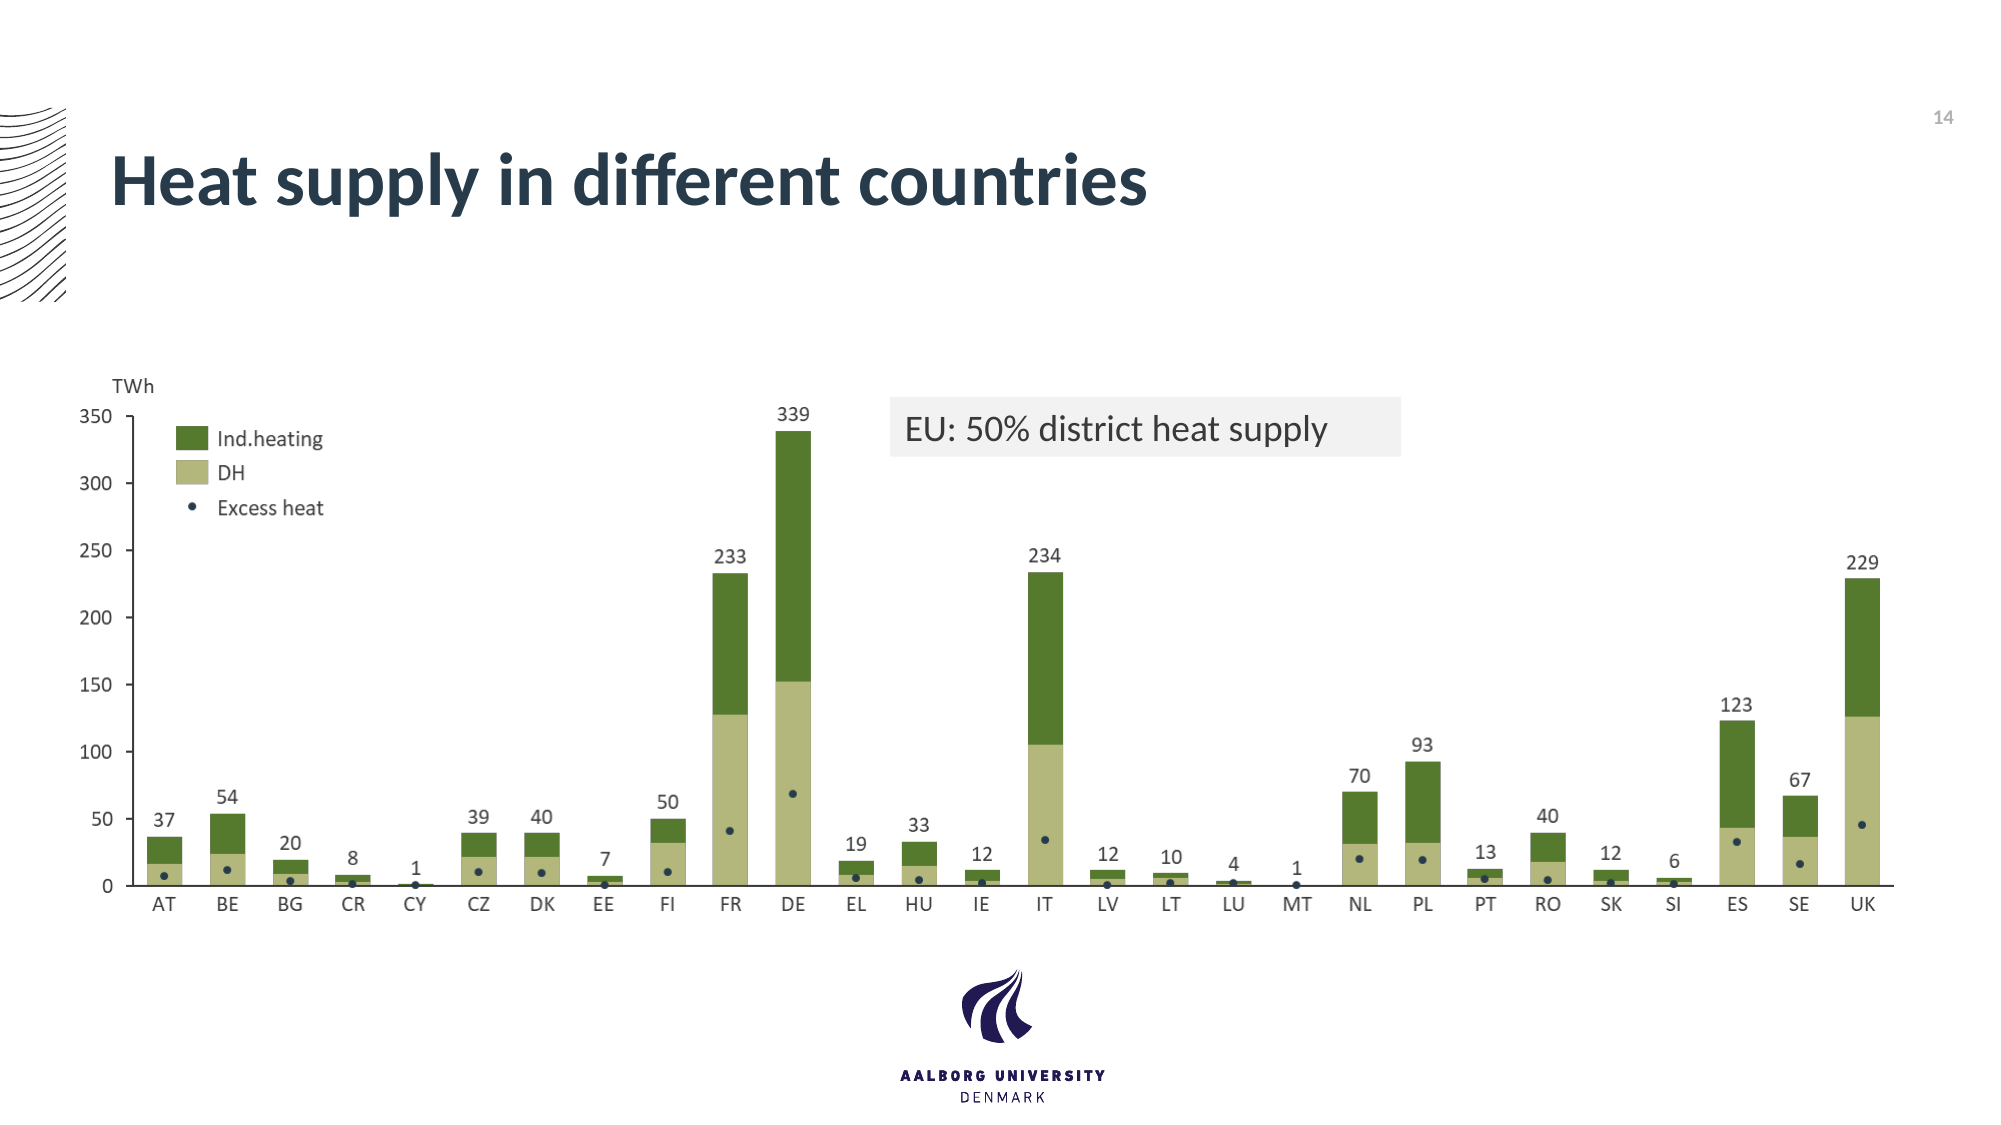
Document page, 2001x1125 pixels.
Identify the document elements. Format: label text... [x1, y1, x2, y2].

title Heat supply in different countries [96, 60, 1605, 303]
picture [62, 366, 1908, 931]
slide_number 14 [1860, 97, 1954, 135]
